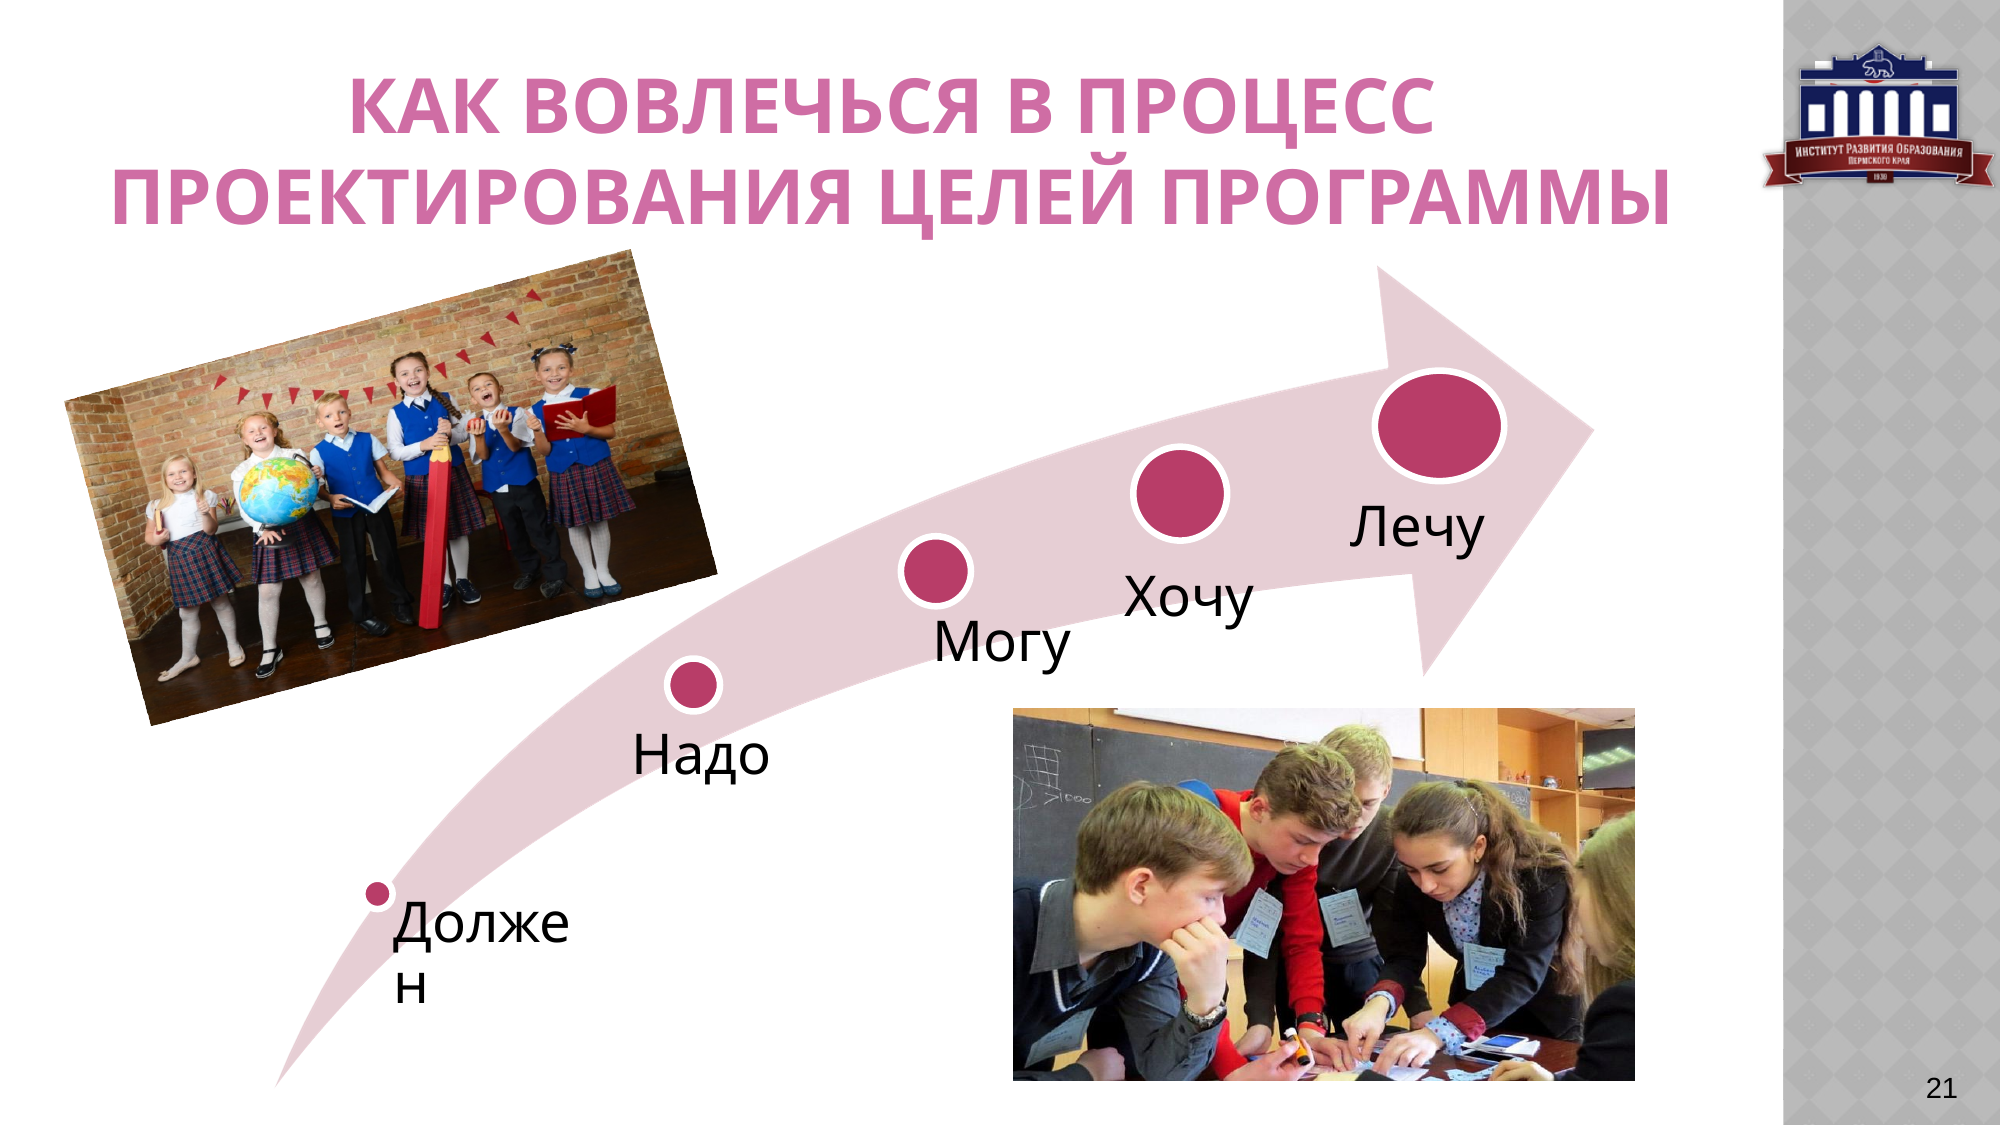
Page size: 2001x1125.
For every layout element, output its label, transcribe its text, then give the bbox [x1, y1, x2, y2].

picture [1013, 707, 1635, 1081]
picture [96, 318, 685, 657]
picture [1757, 38, 2000, 194]
picture [593, 250, 633, 260]
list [29, 263, 1757, 1091]
title Как вовлечьСЯ В процесс проектированиЯ ЦЕЛЕЙ программы [99, 52, 1684, 240]
